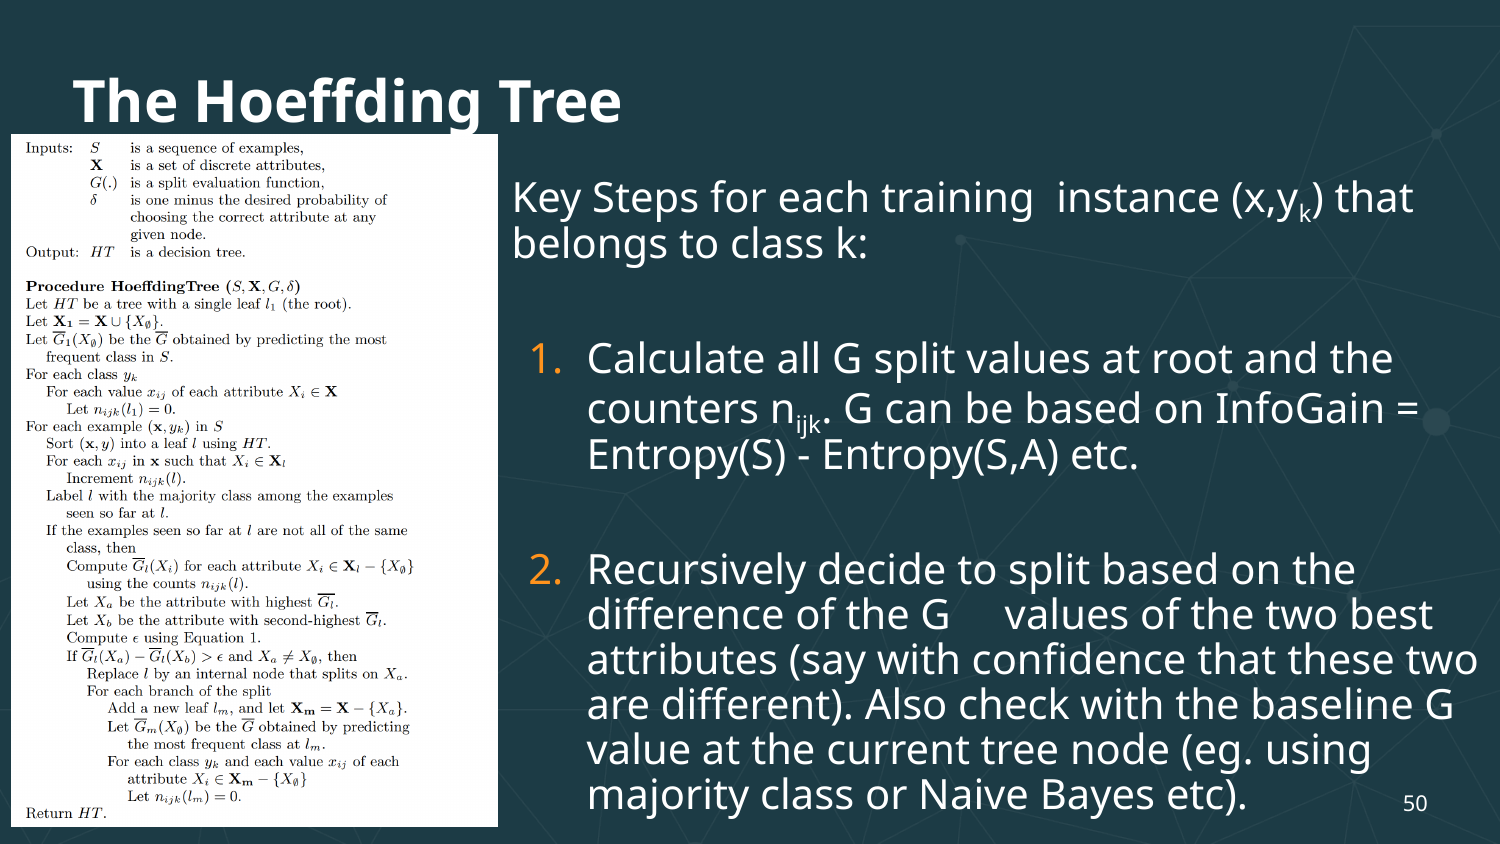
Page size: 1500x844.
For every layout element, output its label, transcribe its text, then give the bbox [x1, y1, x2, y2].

picture [10, 134, 499, 828]
slide_number ‹#› [1090, 782, 1428, 827]
title The Hoeffding Tree [72, 54, 1428, 153]
list Key Steps for each training instance (x,yk) that belongs to class k: Calculate all G split values at root and the counters nijk. G can be based on InfoGain = Entropy(S) - Entropy(S,A) etc. Recursively decide to split based on the difference of the G values of the two best attributes (say with confidence that these two are different). Also check with the baseline G value at the current tree node (eg. using majority class or Naive Bayes etc). [511, 171, 1483, 764]
